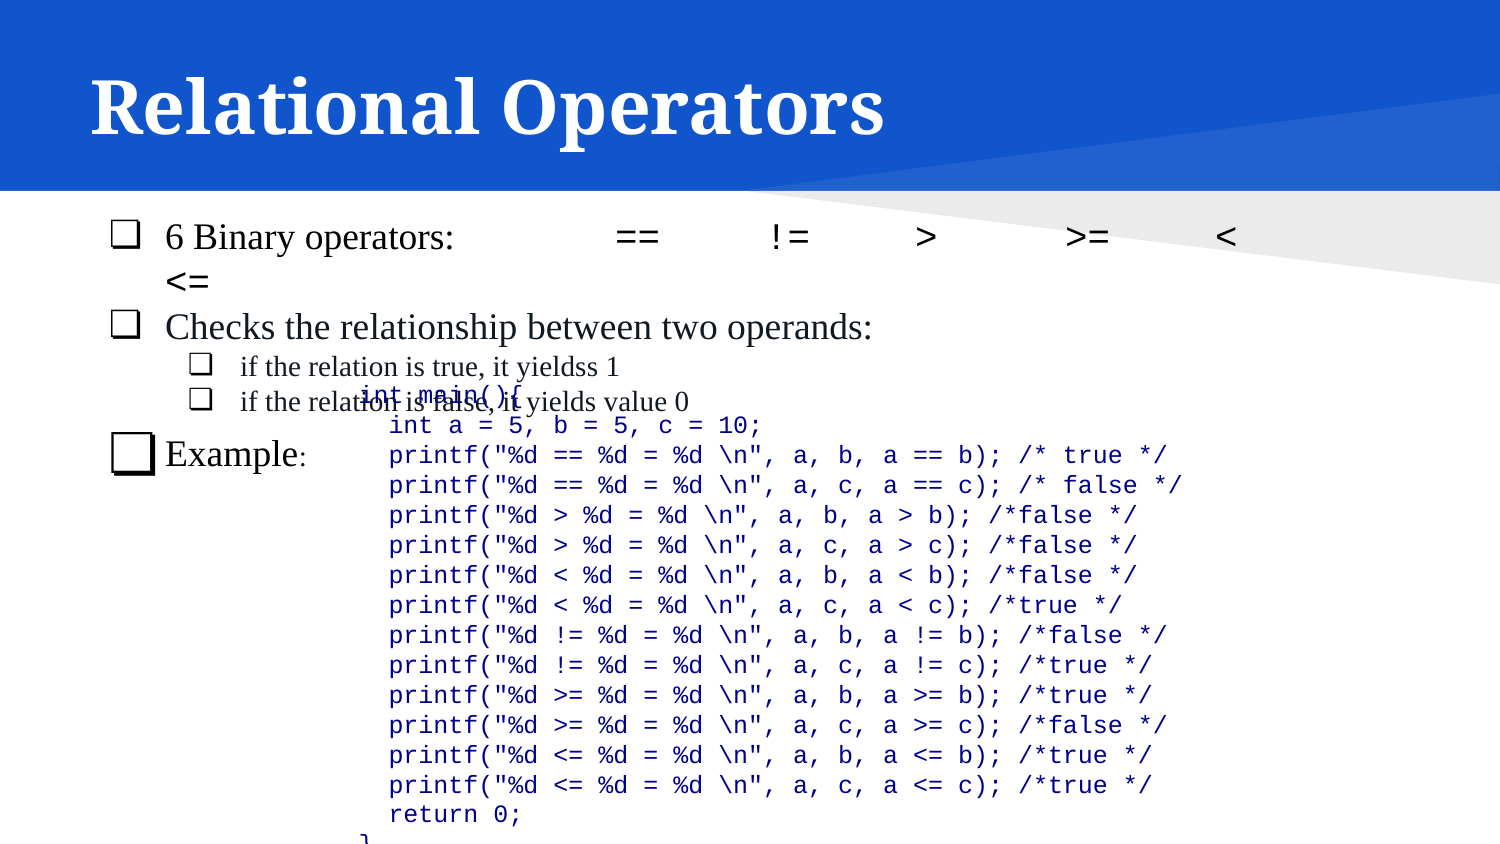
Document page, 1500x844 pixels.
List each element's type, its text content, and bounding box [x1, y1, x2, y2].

title Relational Operators [75, 33, 1425, 175]
list 6 Binary operators: == != > >= < <= Checks the relationship between two operands: if the relation is true, it yieldss 1 if the relation is false, it yields value 0 Example: [75, 196, 1425, 808]
text_box int main(){ int a = 5, b = 5, c = 10; printf("%d == %d = %d \n", a, b, a == b); /* true */ printf("%d == %d = %d \n", a, c, a == c); /* false */ printf("%d > %d = %d \n", a, b, a > b); /*false */ printf("%d > %d = %d \n", a, c, a > c); /*false */ printf("%d < %d = %d \n", a, b, a < b); /*false */ printf("%d < %d = %d \n", a, c, a < c); /*true */ printf("%d != %d = %d \n", a, b, a != b); /*false */ printf("%d != %d = %d \n", a, c, a != c); /*true */ printf("%d >= %d = %d \n", a, b, a >= b); /*true */ printf("%d >= %d = %d \n", a, c, a >= c); /*false */ printf("%d <= %d = %d \n", a, b, a <= b); /*true */ printf("%d <= %d = %d \n", a, c, a <= c); /*true */ return 0; } [343, 363, 1347, 844]
